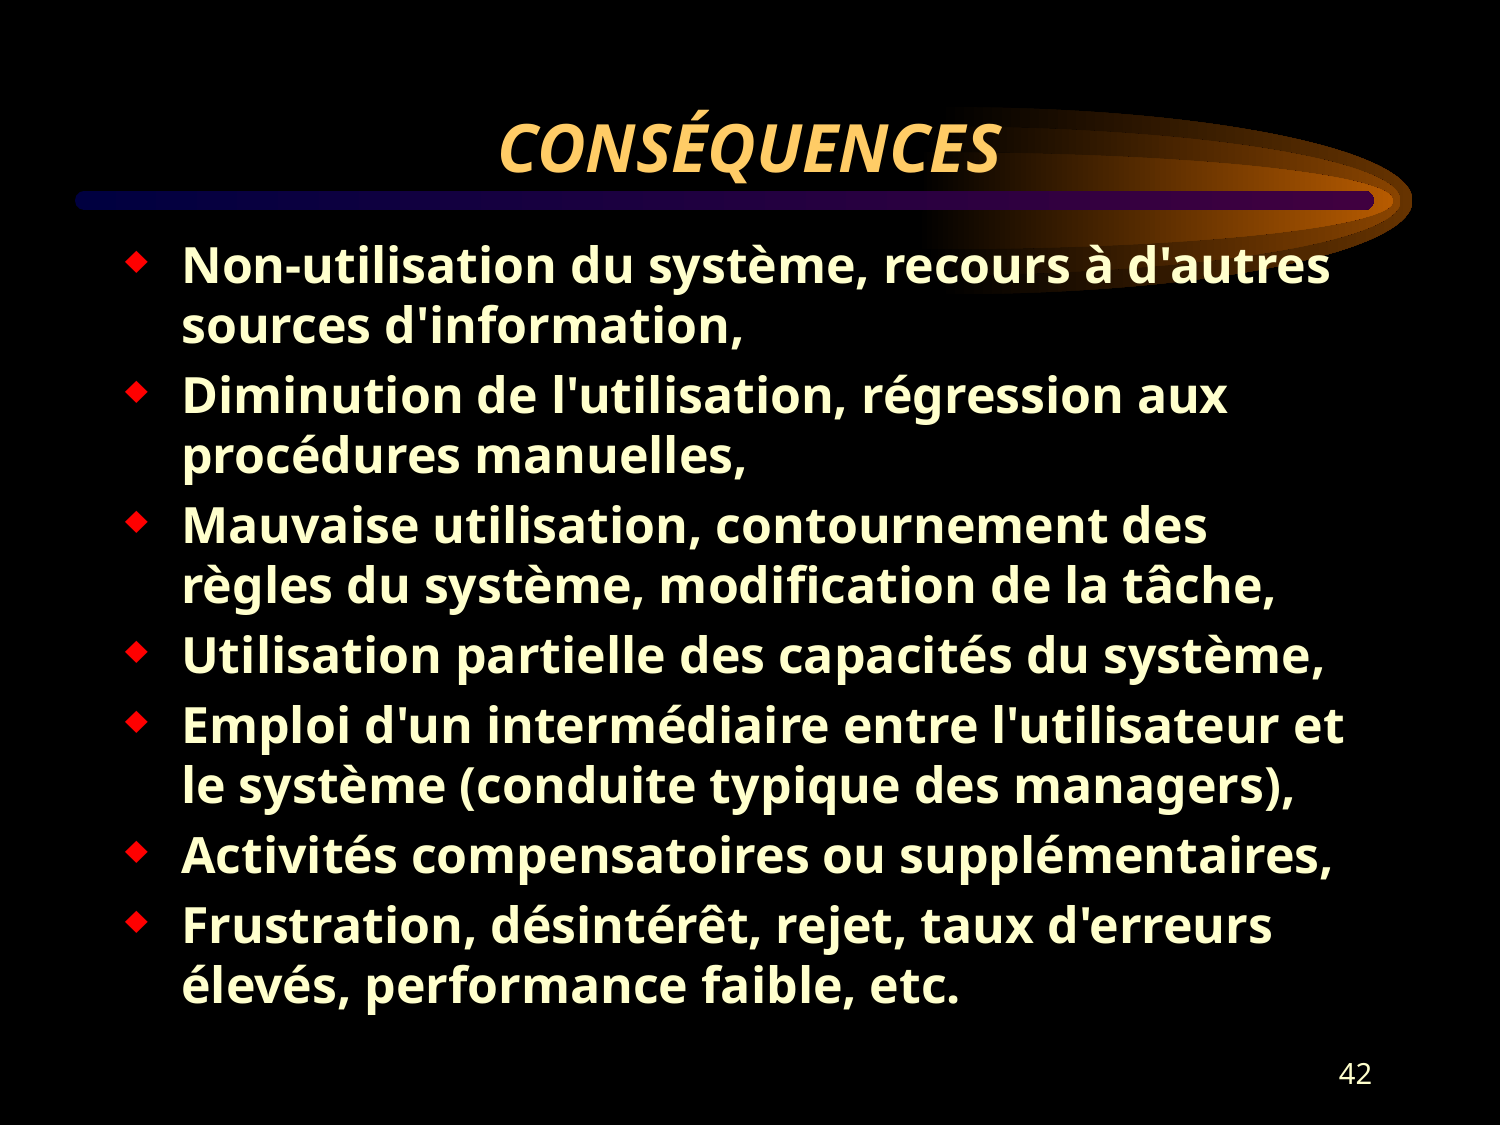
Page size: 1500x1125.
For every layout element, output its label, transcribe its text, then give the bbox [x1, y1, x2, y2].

slide_number 42 [1074, 1037, 1388, 1113]
list Non-utilisation du système, recours à d'autres sources d'information, Diminution de l'utilisation, régression aux procédures manuelles, Mauvaise utilisation, contournement des règles du système, modification de la tâche, Utilisation partielle des capacités du système, Emploi d'un intermédiaire entre l'utilisateur et le système (conduite typique des managers), Activités compensatoires ou supplémentaires, Frustration, désintérêt, rejet, taux d'erreurs élevés, performance faible, etc. [109, 226, 1386, 902]
title CONSÉQUENCES [112, 73, 1388, 262]
